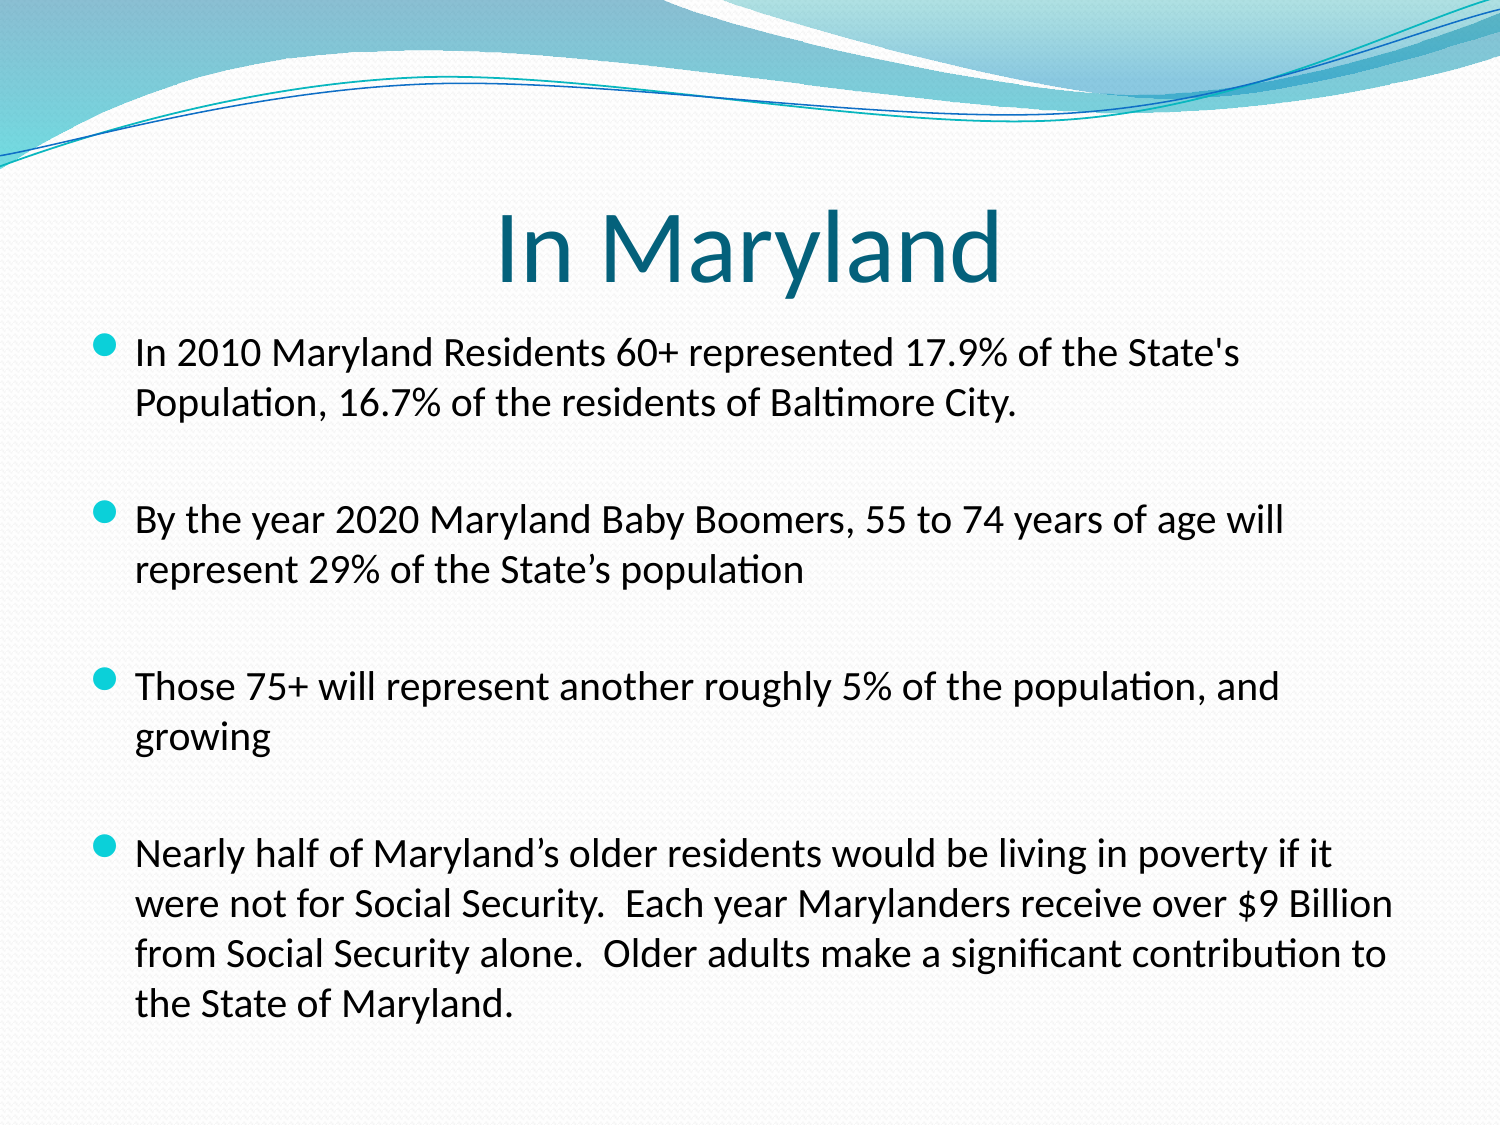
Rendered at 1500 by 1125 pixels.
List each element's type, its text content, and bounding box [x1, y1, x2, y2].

title In Maryland [75, 115, 1425, 303]
list In 2010 Maryland Residents 60+ represented 17.9% of the State's Population, 16.7% of the residents of Baltimore City. By the year 2020 Maryland Baby Boomers, 55 to 74 years of age will represent 29% of the State’s population Those 75+ will represent another roughly 5% of the population, and growing Nearly half of Maryland’s older residents would be living in poverty if it were not for Social Security. Each year Marylanders receive over $9 Billion from Social Security alone. Older adults make a significant contribution to the State of Maryland. [75, 317, 1425, 1038]
